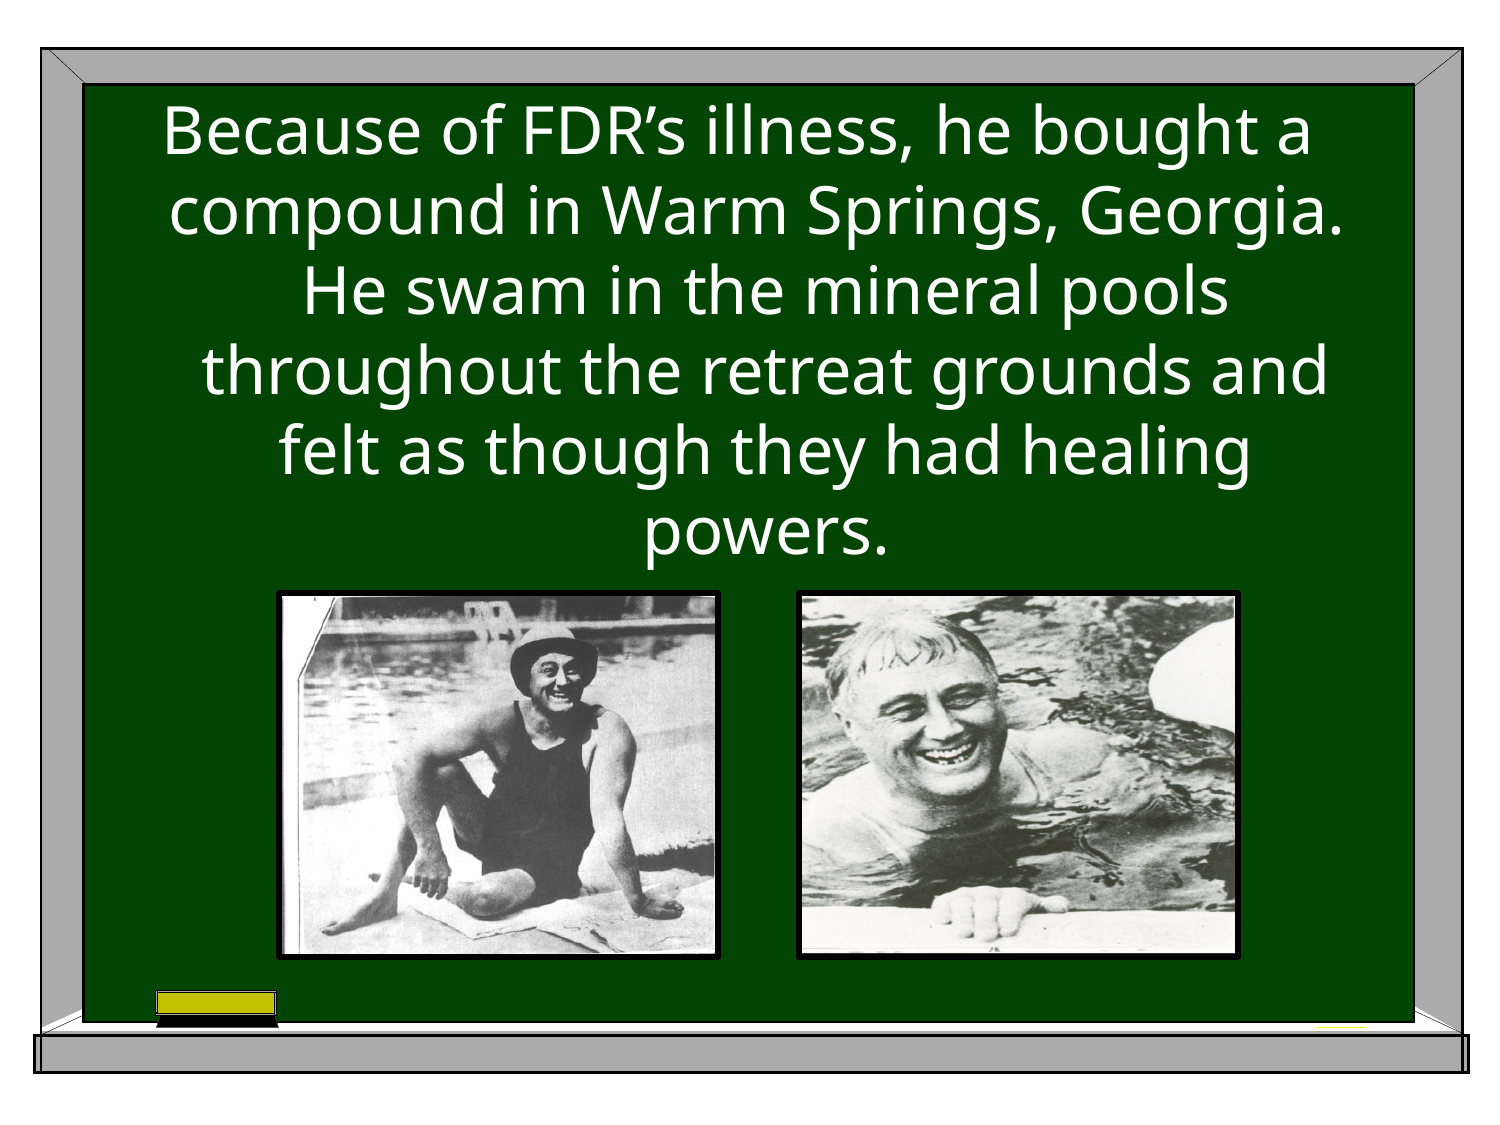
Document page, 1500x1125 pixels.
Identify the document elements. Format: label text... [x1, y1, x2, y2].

picture [281, 595, 716, 954]
picture [801, 595, 1235, 954]
list Because of FDR’s illness, he bought a compound in Warm Springs, Georgia. He swam in the mineral pools throughout the retreat grounds and felt as though they had healing powers. [75, 79, 1402, 1001]
